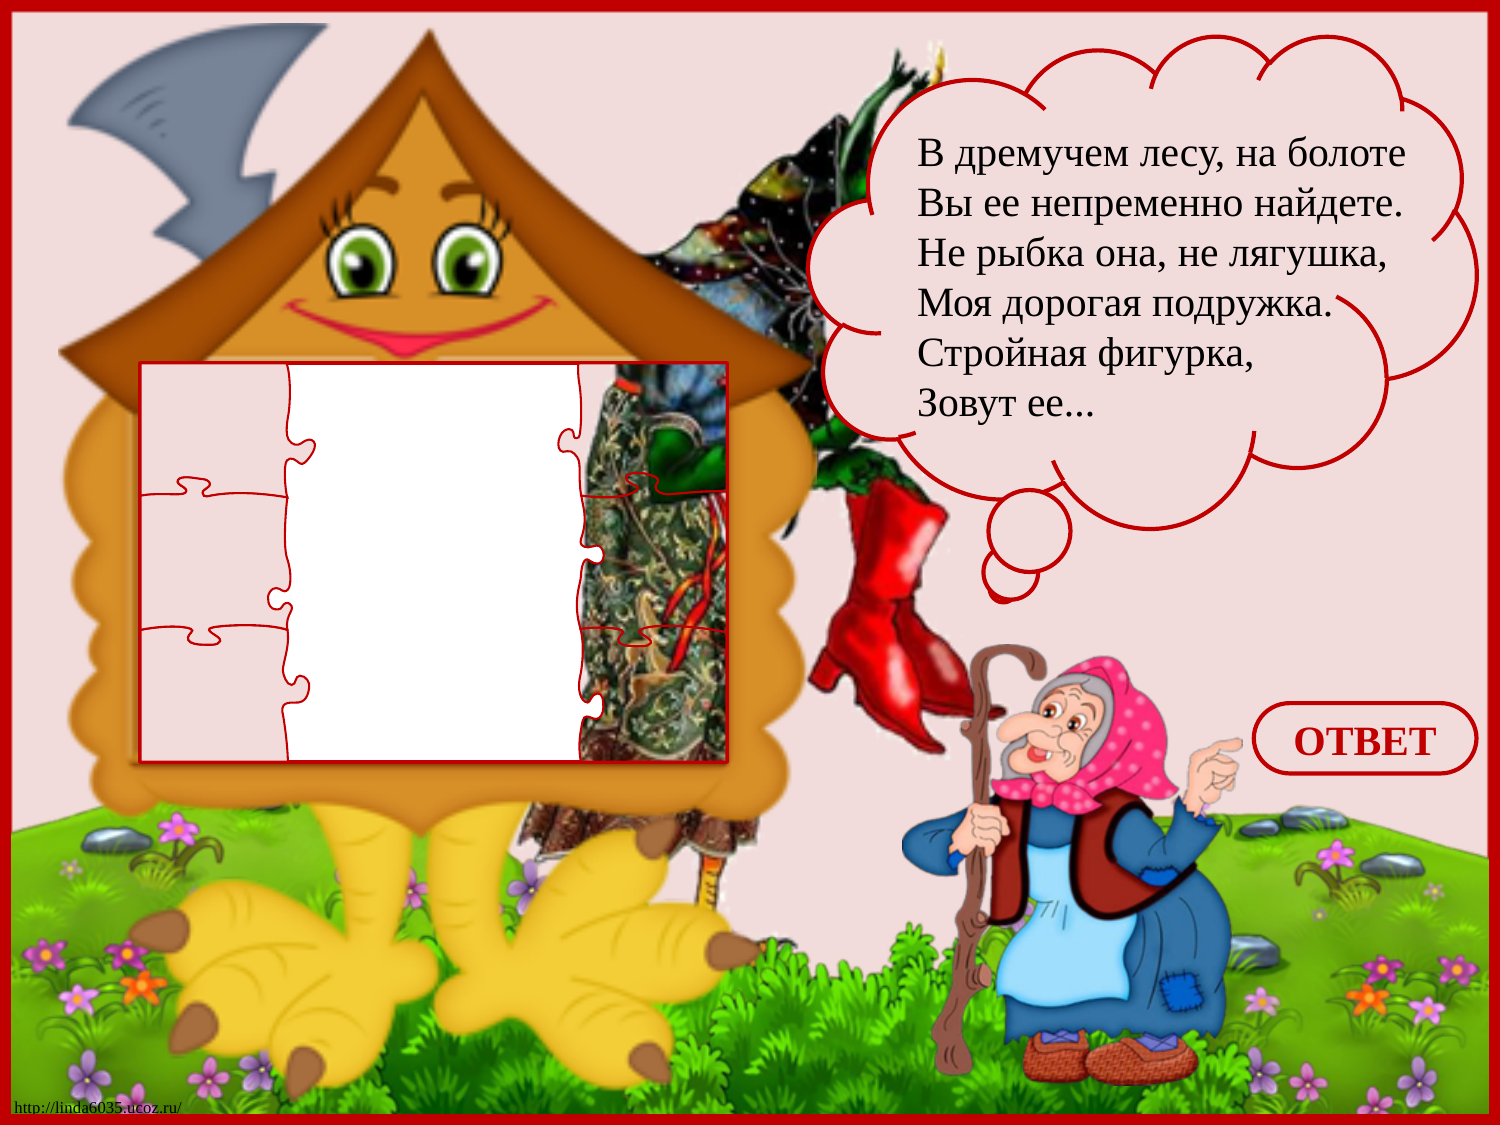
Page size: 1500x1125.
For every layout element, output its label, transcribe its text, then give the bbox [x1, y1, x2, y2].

text_box [140, 626, 310, 762]
text_box [138, 361, 729, 764]
text_box [576, 472, 727, 647]
text_box [140, 477, 292, 645]
text_box [140, 363, 315, 497]
picture [11, 11, 1489, 1114]
text_box [558, 363, 727, 497]
text_box В дремучем лесу, на болоте Вы ее непременно найдете. Не рыбка она, не лягушка, Моя дорогая подружка. Стройная фигурка, Зовут ее... [902, 117, 1430, 432]
text_box [578, 626, 727, 762]
text_box ОТВЕТ [1251, 701, 1479, 776]
text_box [805, 34, 1479, 605]
